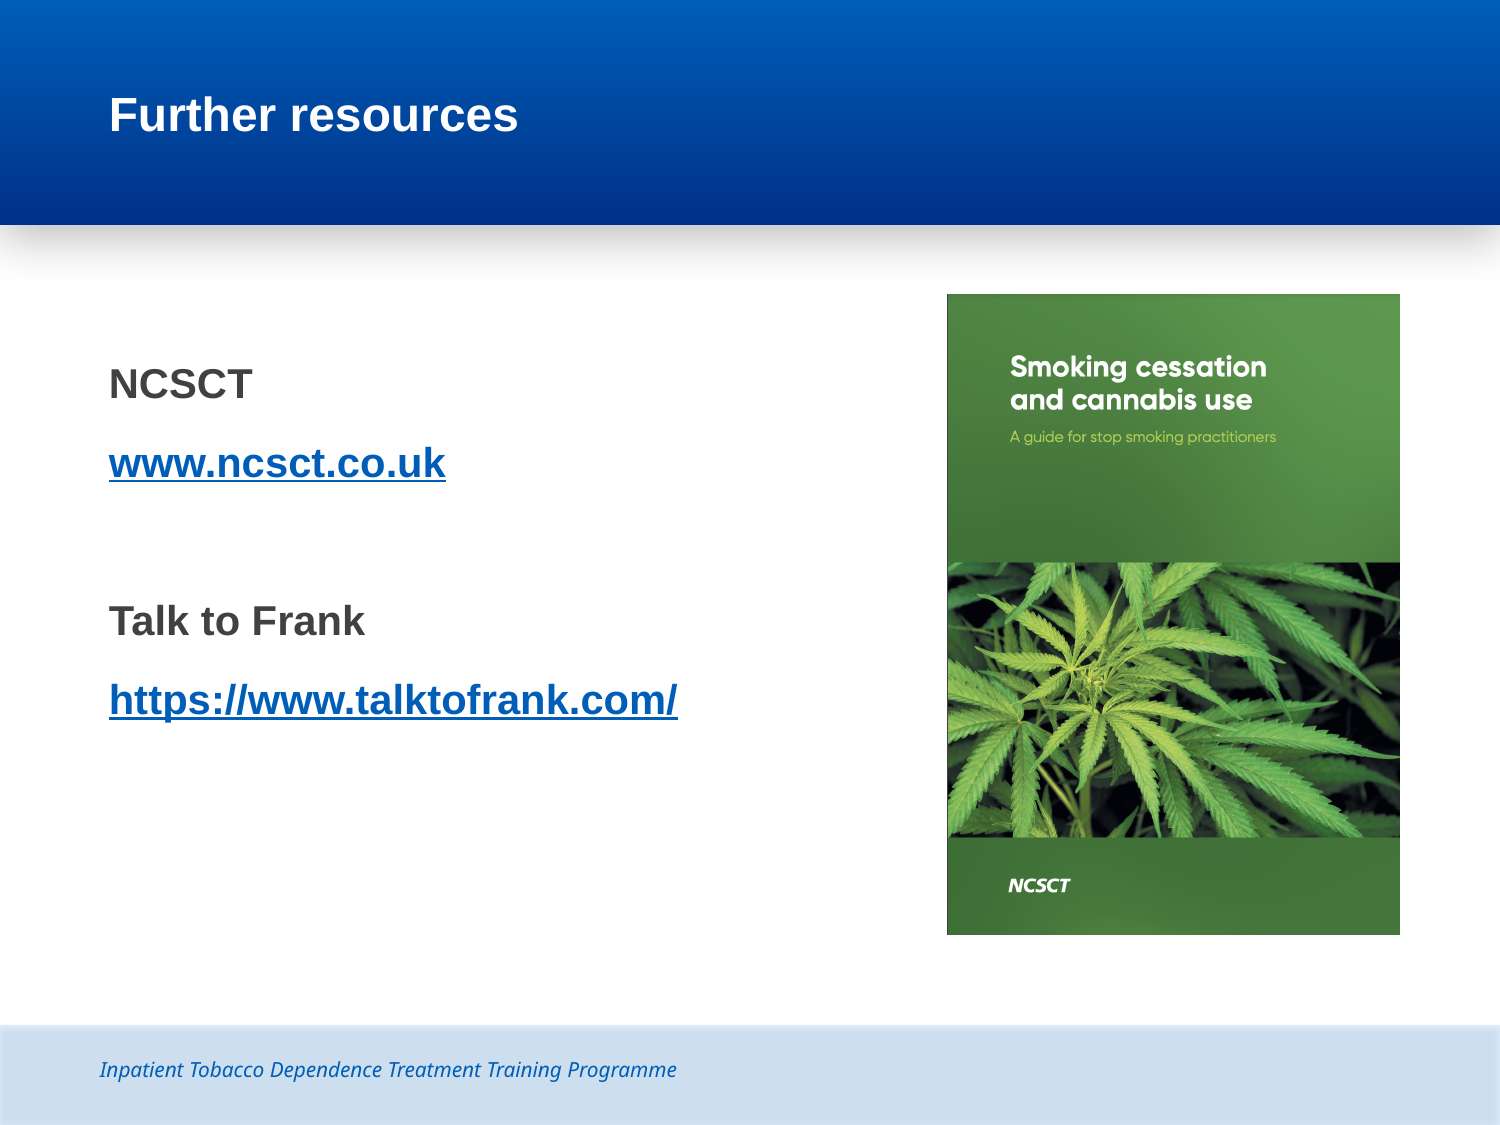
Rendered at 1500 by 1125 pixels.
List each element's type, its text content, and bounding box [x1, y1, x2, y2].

list NCSCT www.ncsct.co.uk Talk to Frank https://www.talktofrank.com/ [93, 358, 713, 872]
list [947, 294, 1401, 936]
title Further resources [93, 24, 1401, 201]
text_box Inpatient Tobacco Dependence Treatment Training Programme [84, 1038, 790, 1099]
